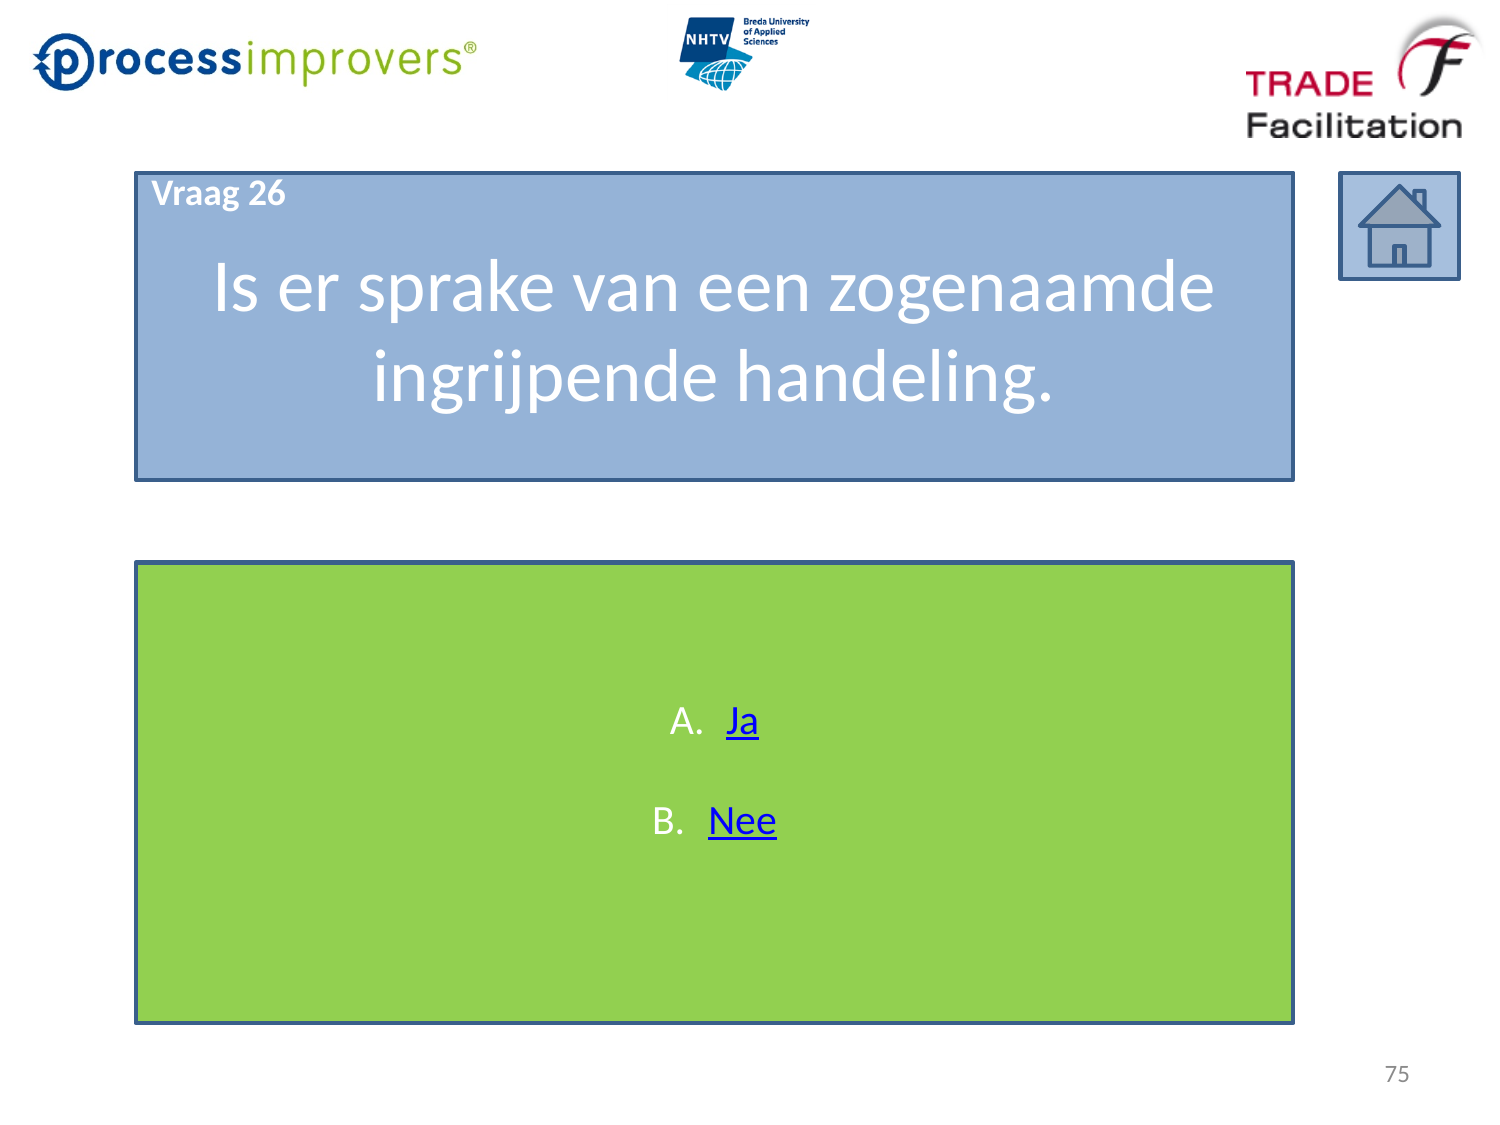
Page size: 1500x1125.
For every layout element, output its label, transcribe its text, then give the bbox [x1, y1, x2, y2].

text_box [1338, 171, 1461, 281]
text_box Ja Nee [134, 560, 1295, 1025]
picture [667, 4, 816, 103]
slide_number 75 [1074, 1042, 1425, 1103]
picture [1246, 10, 1487, 138]
text_box Is er sprake van een zogenaamde ingrijpende handeling. [134, 171, 1295, 482]
picture [29, 30, 479, 93]
text_box Vraag 26 [136, 160, 302, 221]
